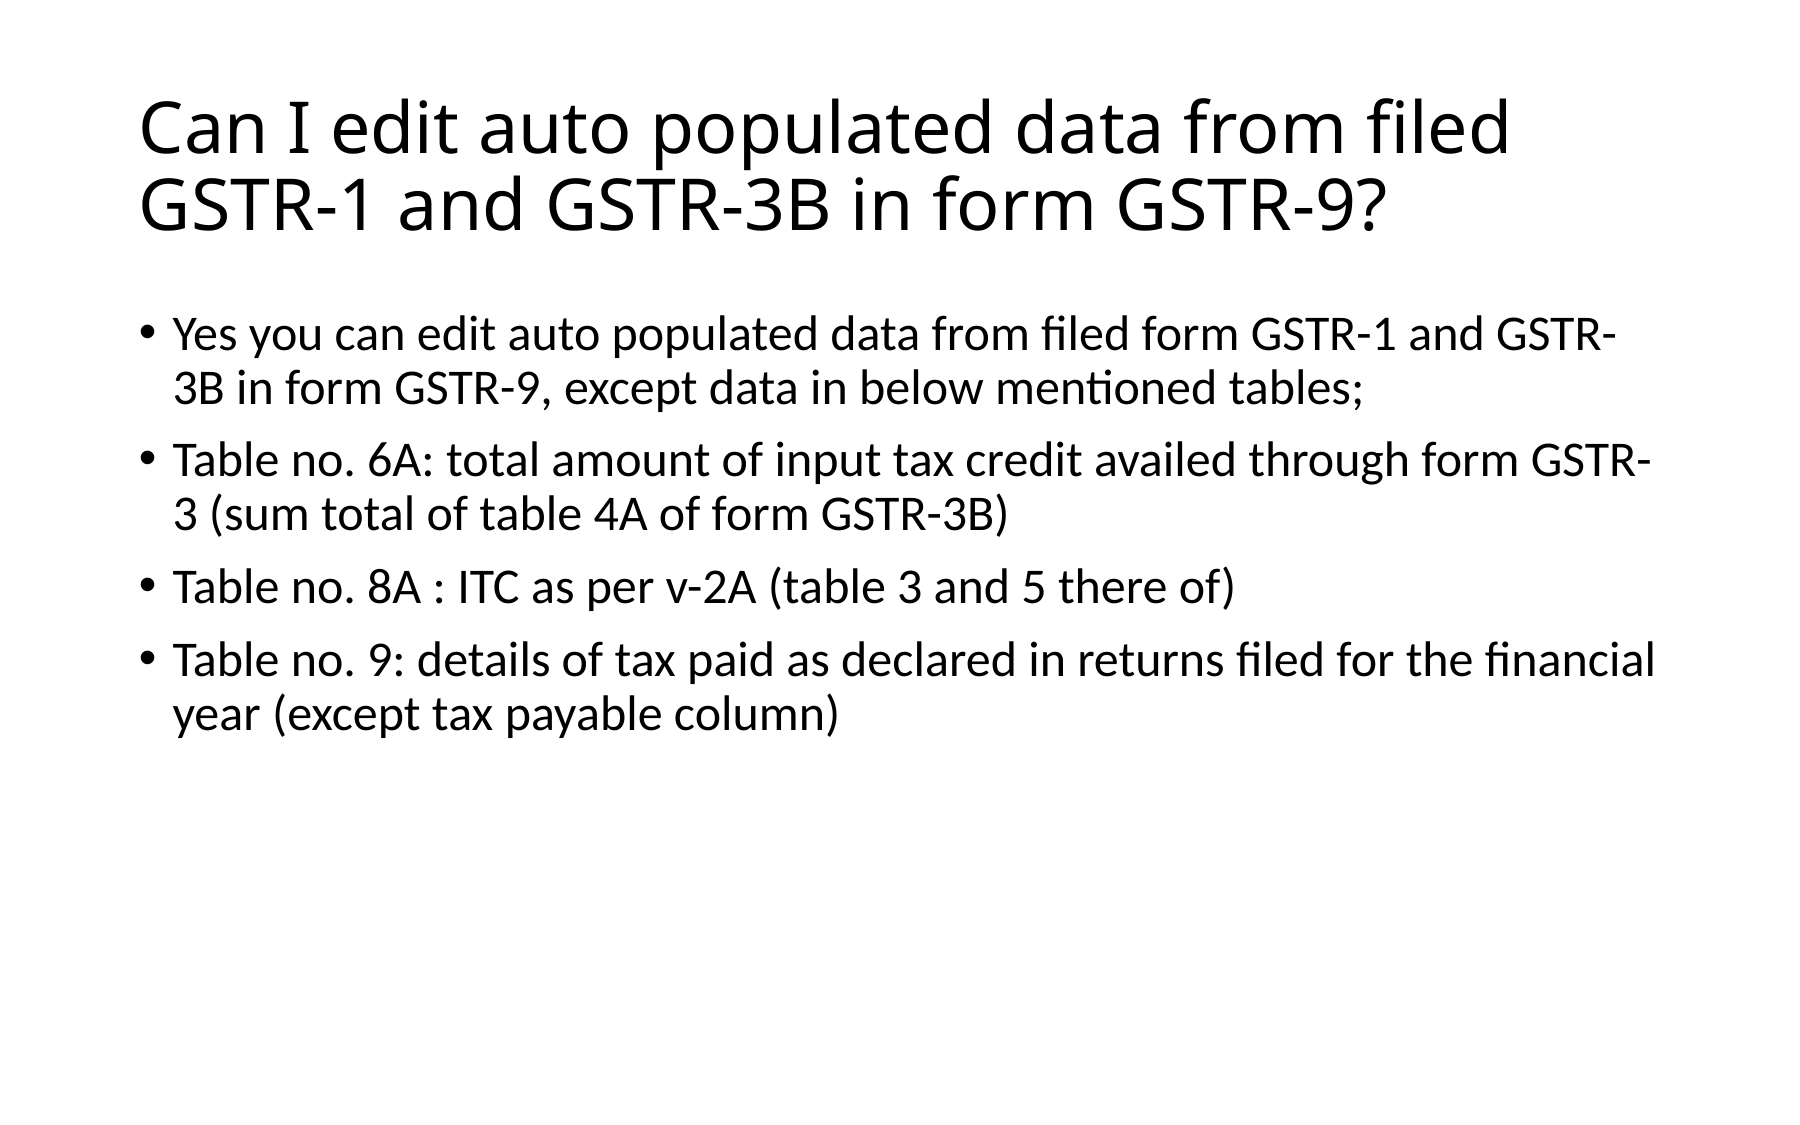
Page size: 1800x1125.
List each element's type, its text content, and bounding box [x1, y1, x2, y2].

list Yes you can edit auto populated data from filed form GSTR-1 and GSTR-3B in form GSTR-9, except data in below mentioned tables; Table no. 6A: total amount of input tax credit availed through form GSTR-3 (sum total of table 4A of form GSTR-3B) Table no. 8A : ITC as per v-2A (table 3 and 5 there of) Table no. 9: details of tax paid as declared in returns filed for the financial year (except tax payable column) [123, 299, 1677, 1014]
title Can I edit auto populated data from filed GSTR-1 and GSTR-3B in form GSTR-9? [123, 59, 1677, 278]
